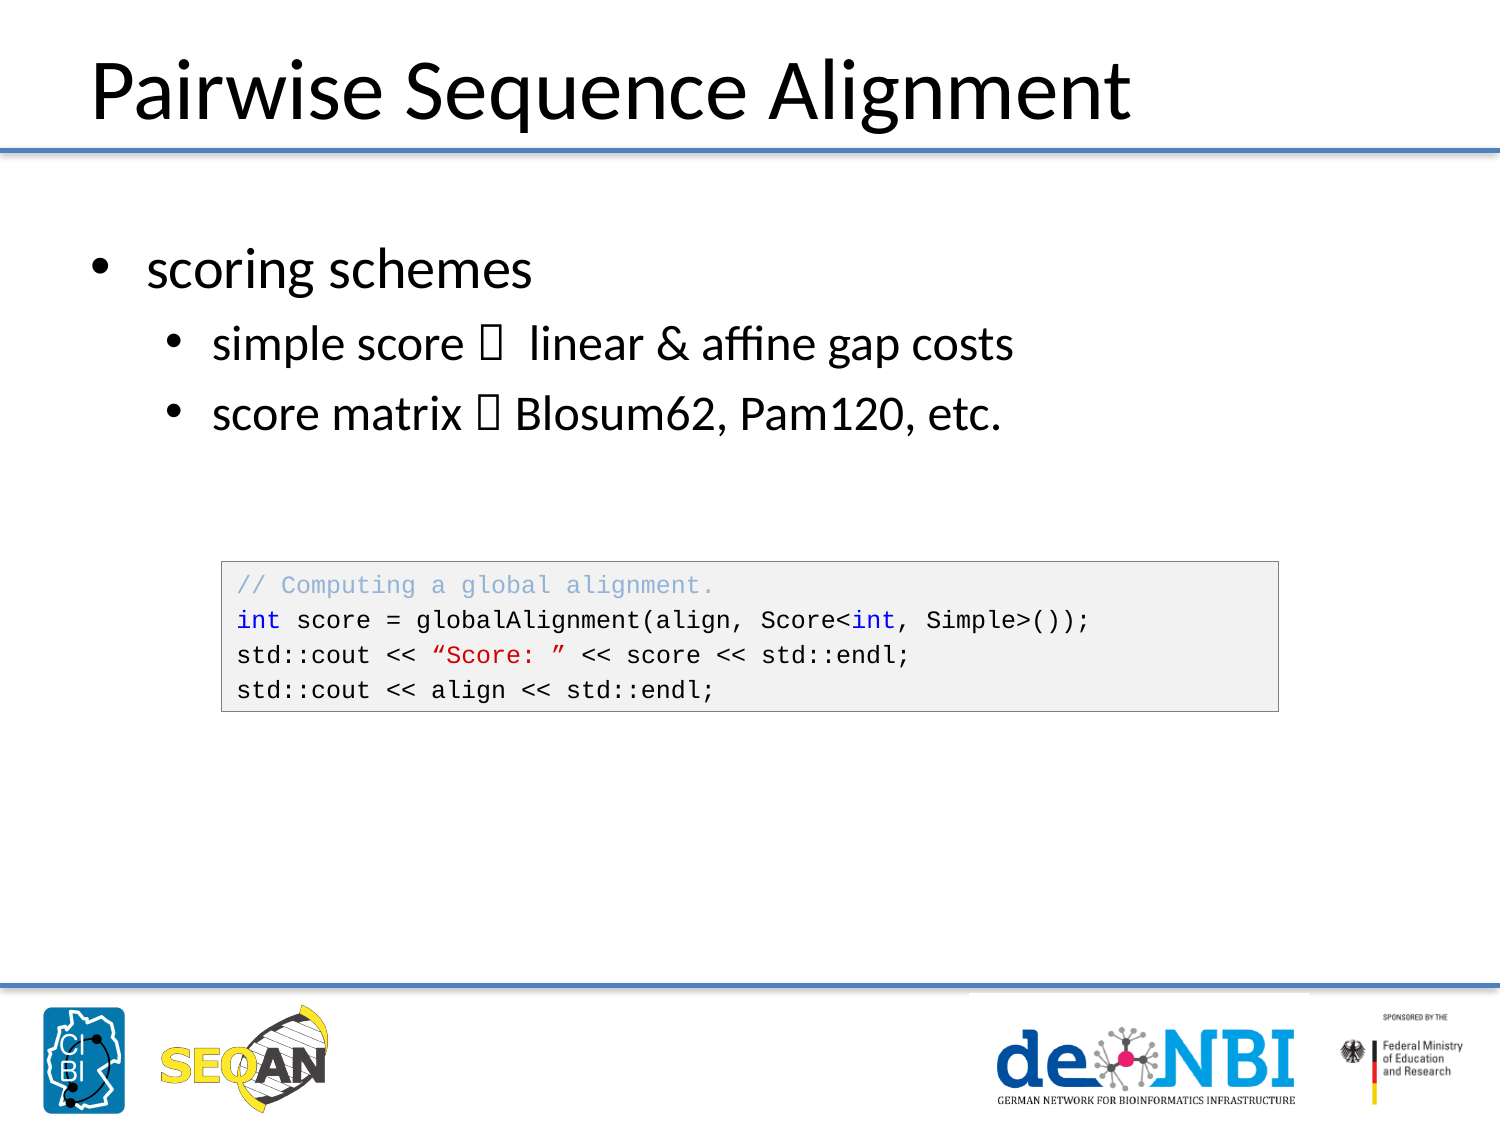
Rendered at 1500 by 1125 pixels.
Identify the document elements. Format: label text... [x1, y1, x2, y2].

picture [48, 1010, 120, 1109]
list scoring schemes simple score  linear & affine gap costs score matrix  Blosum62, Pam120, etc. [75, 222, 1425, 888]
picture [141, 1002, 332, 1121]
text_box // Computing a global alignment. int score = globalAlignment(align, Score<int, Simple>()); std::cout << “Score: ” << score << std::endl; std::cout << align << std::endl; [221, 561, 1279, 712]
title Pairwise Sequence Alignment [75, 25, 1425, 145]
picture [969, 993, 1309, 1122]
